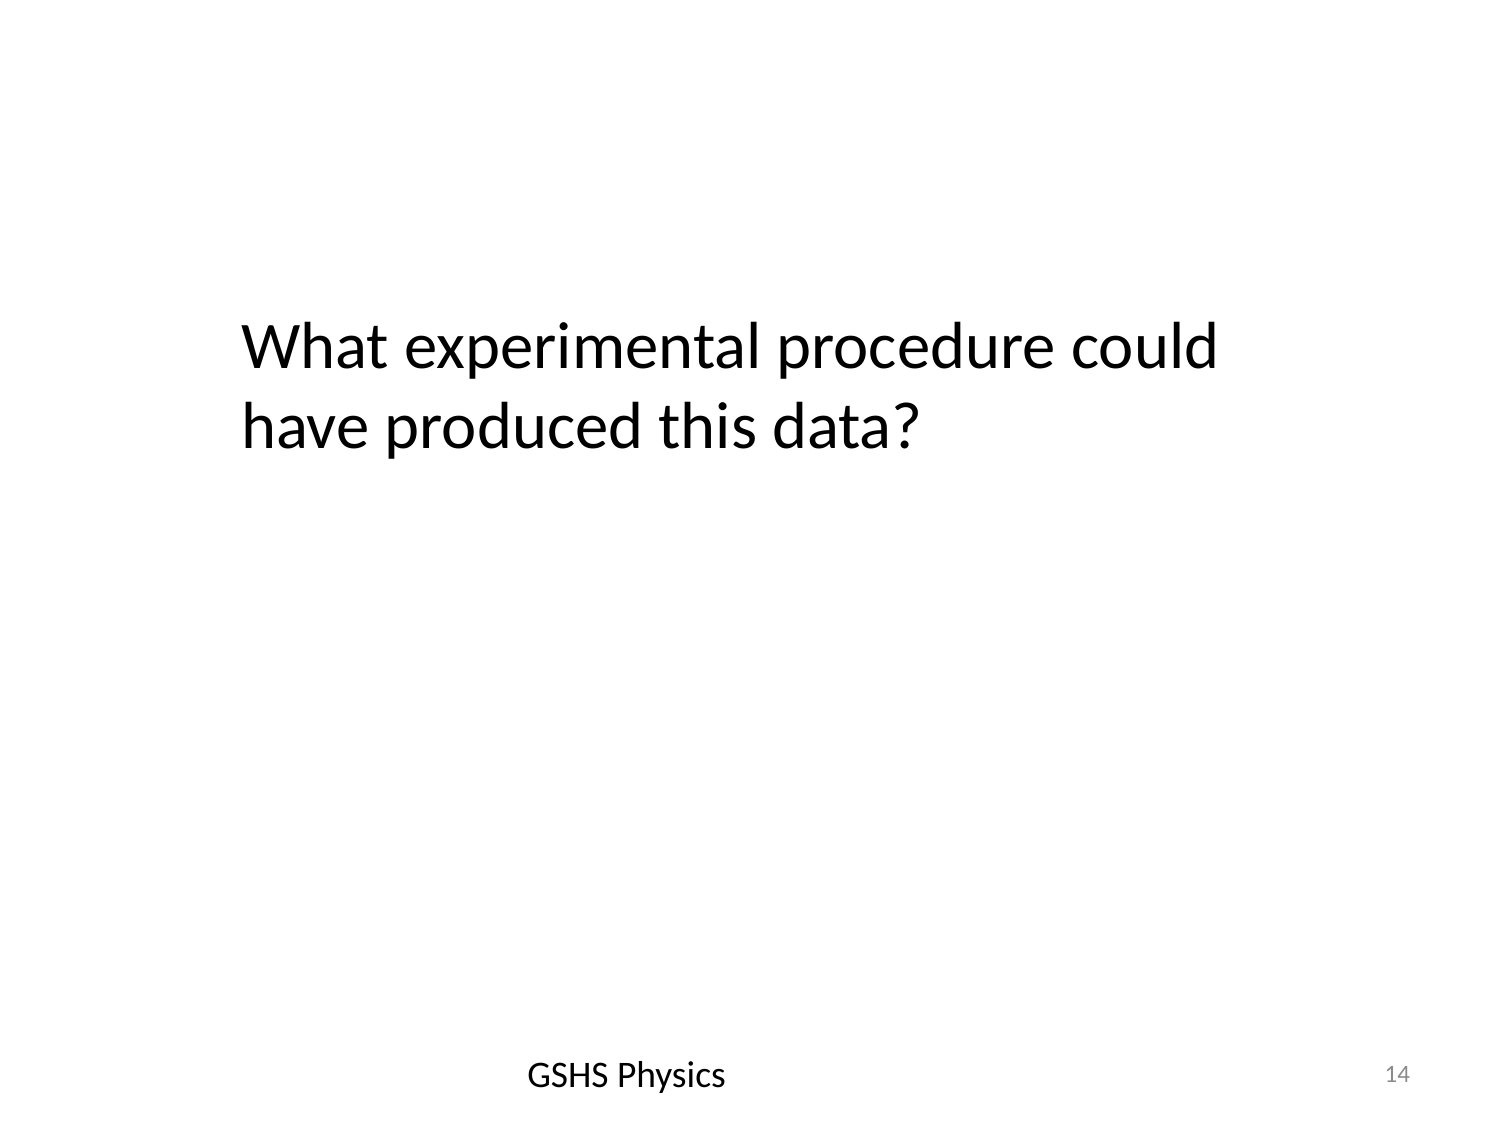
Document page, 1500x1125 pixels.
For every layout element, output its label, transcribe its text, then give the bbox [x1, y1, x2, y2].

slide_number 14 [1074, 1042, 1425, 1103]
text_box What experimental procedure could have produced this data? [226, 294, 1337, 470]
footer GSHS Physics [512, 1042, 988, 1103]
